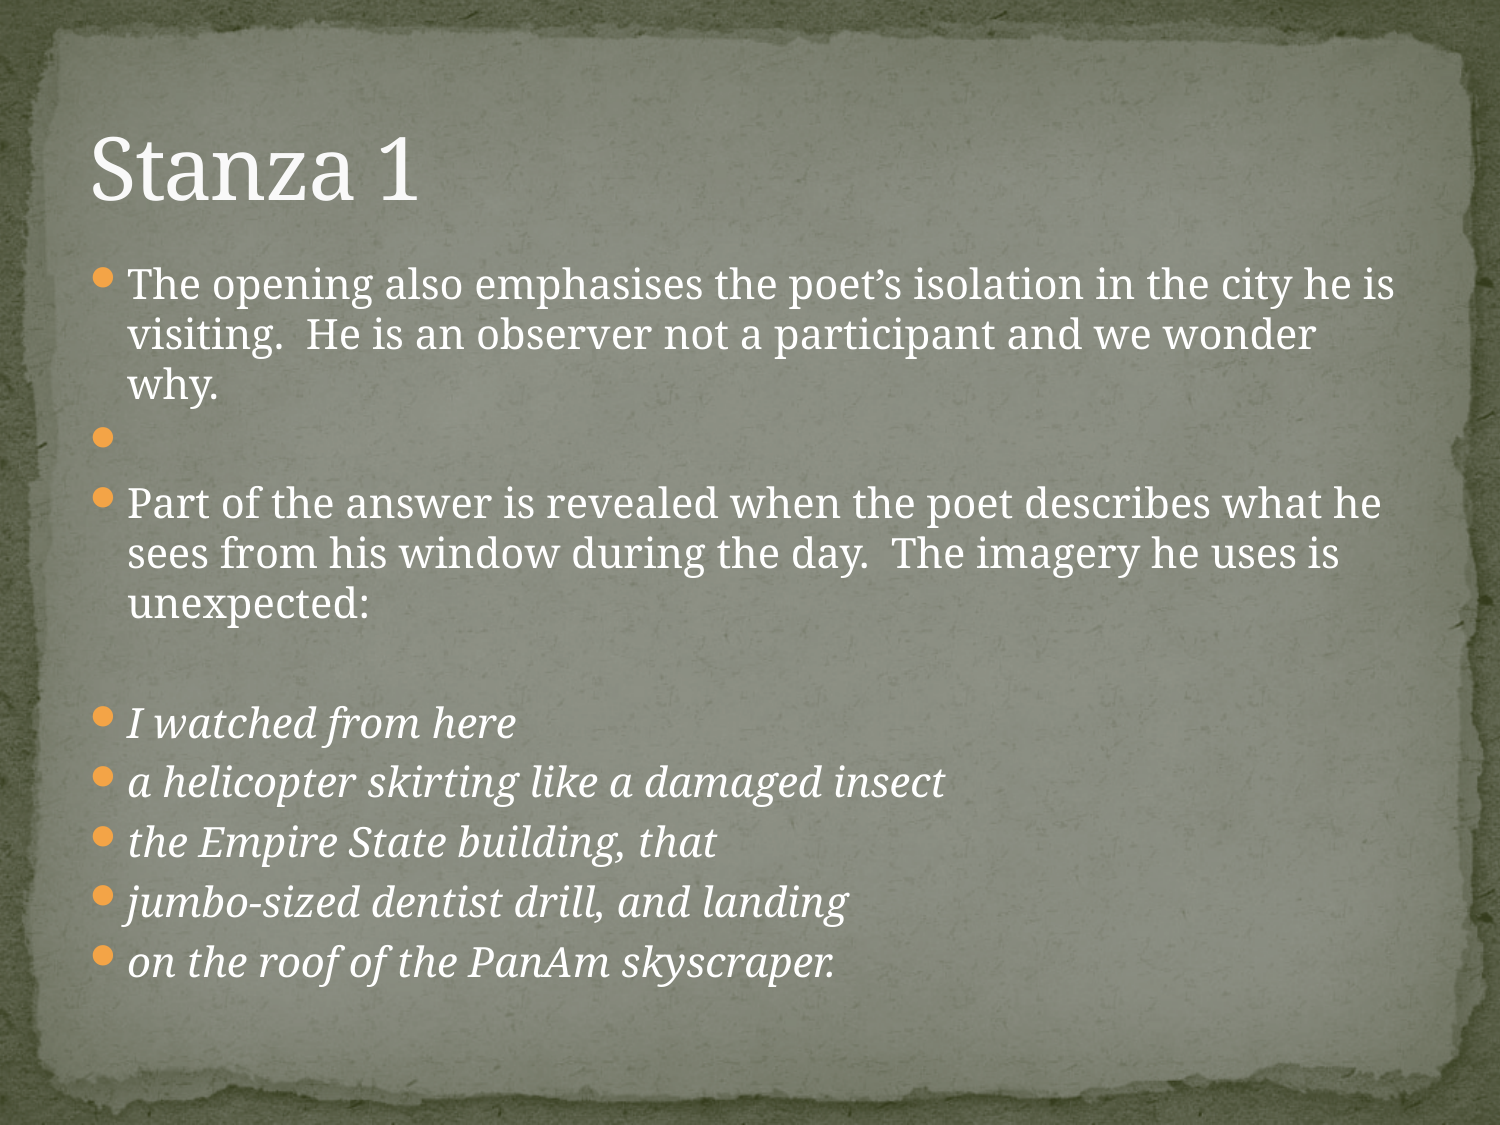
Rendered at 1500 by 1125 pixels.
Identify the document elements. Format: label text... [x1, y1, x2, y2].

list The opening also emphasises the poet’s isolation in the city he is visiting. He is an observer not a participant and we wonder why. Part of the answer is revealed when the poet describes what he sees from his window during the day. The imagery he uses is unexpected: I watched from here a helicopter skirting like a damaged insect the Empire State building, that jumbo-sized dentist drill, and landing on the roof of the PanAm skyscraper. [75, 249, 1425, 1000]
title Stanza 1 [74, 24, 1425, 225]
